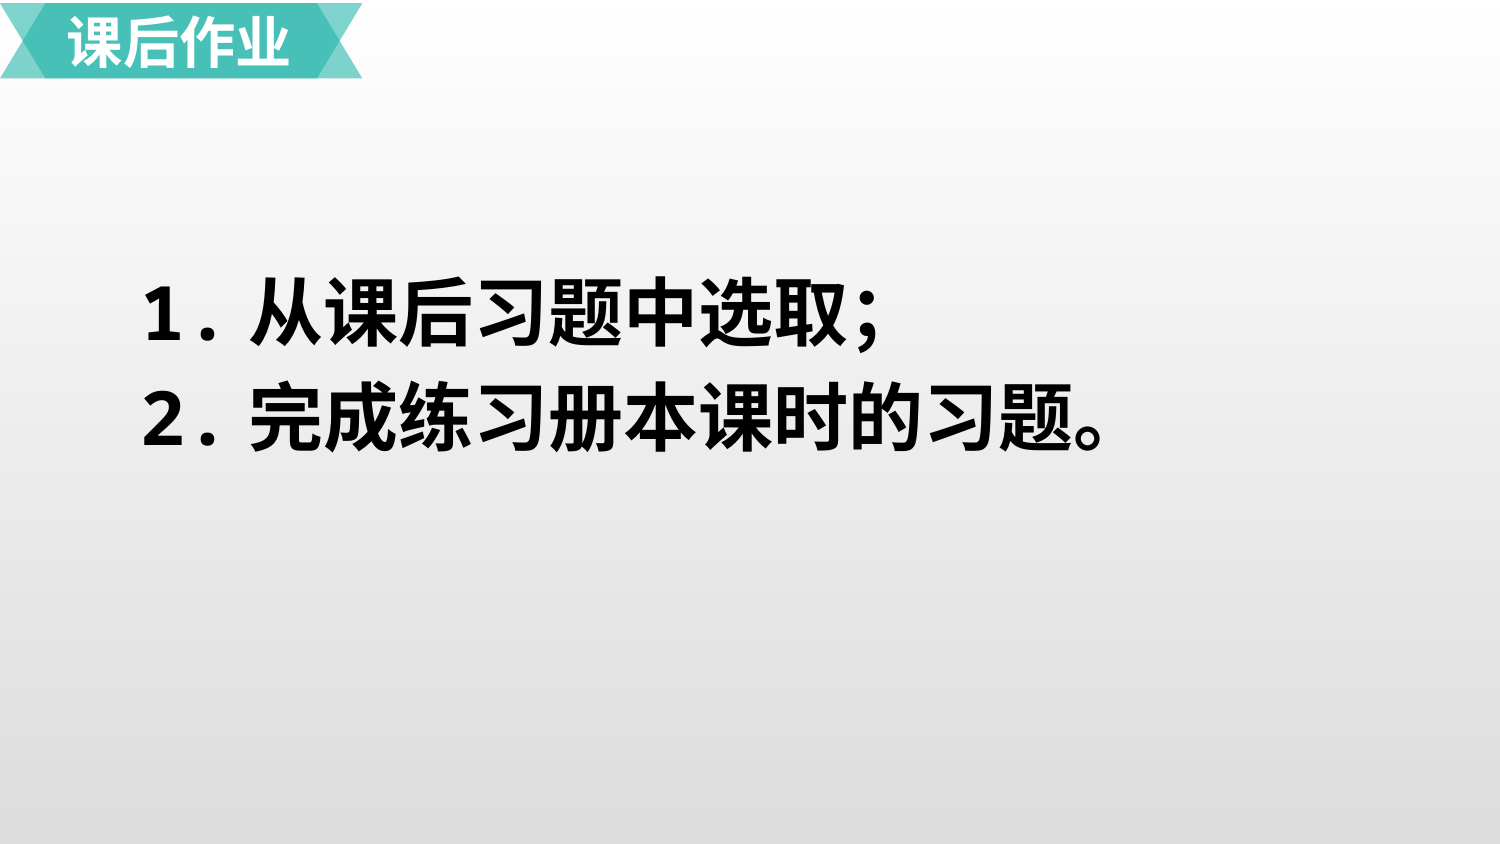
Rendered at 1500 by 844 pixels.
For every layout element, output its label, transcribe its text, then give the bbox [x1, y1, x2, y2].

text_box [0, 0, 363, 84]
text_box 1.从课后习题中选取； 2.完成练习册本课时的习题。 [125, 258, 1460, 509]
